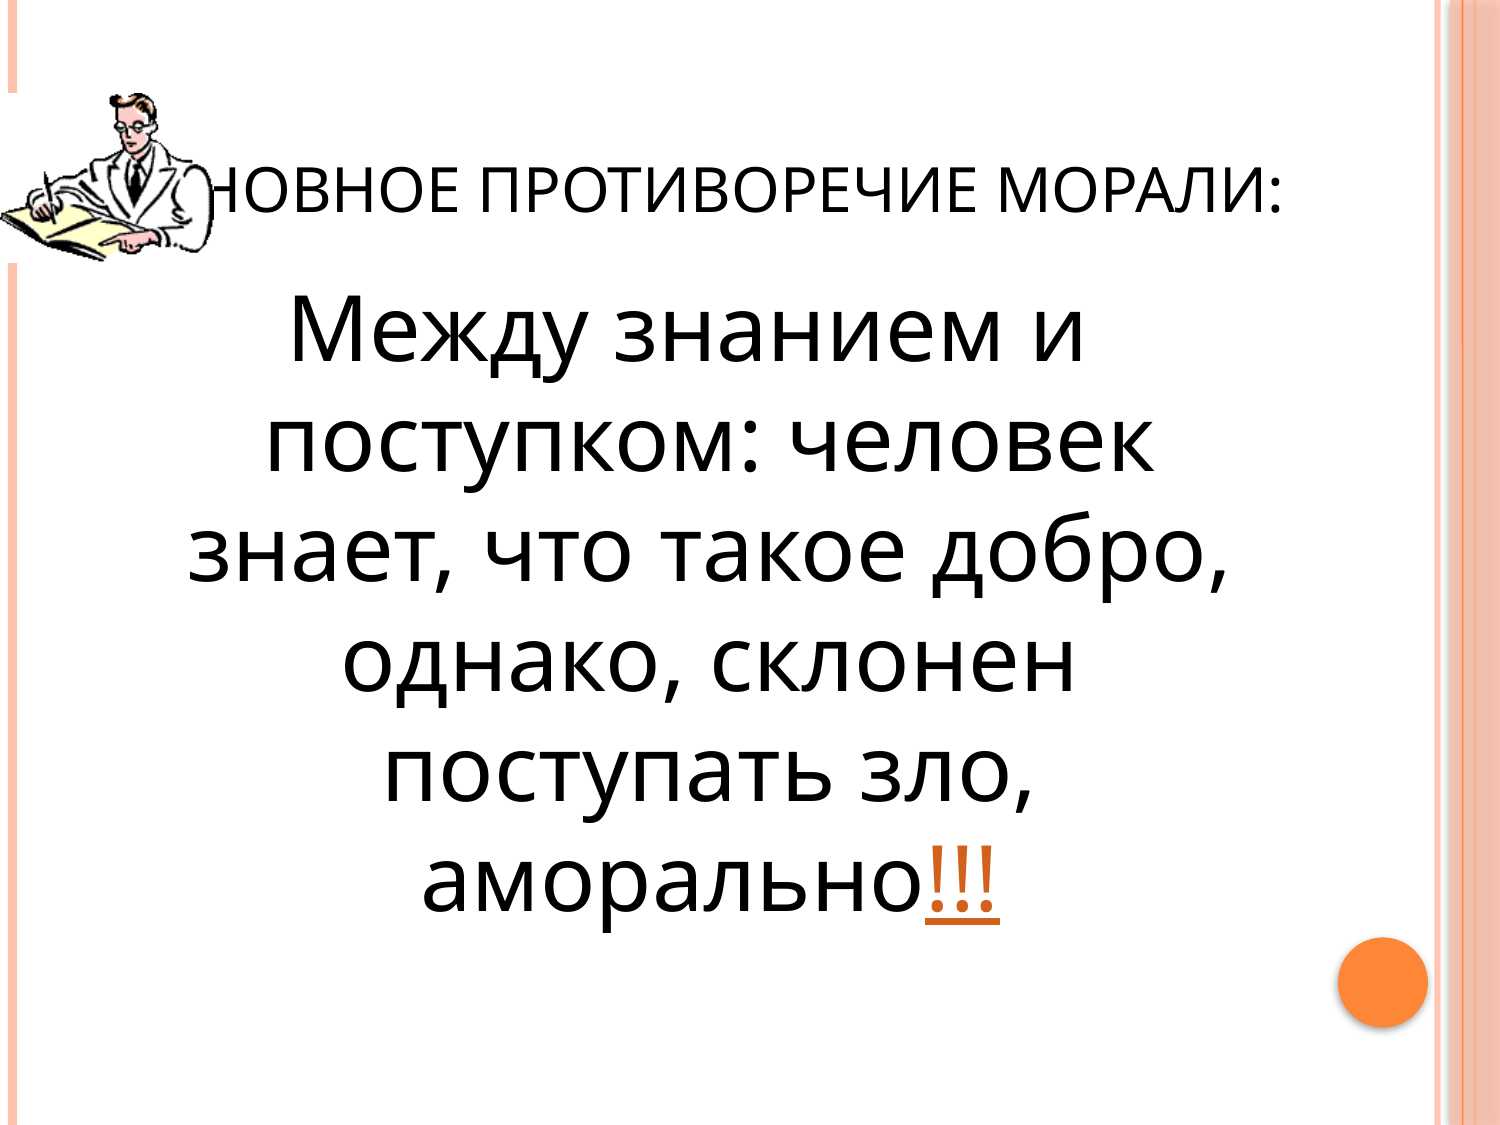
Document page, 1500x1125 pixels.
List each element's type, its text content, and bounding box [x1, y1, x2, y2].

picture [0, 93, 214, 264]
list Между знанием и поступком: человек знает, что такое добро, однако, склонен поступать зло, аморально!!! [75, 262, 1300, 1062]
title Основное противоречие морали: [75, 45, 1300, 233]
